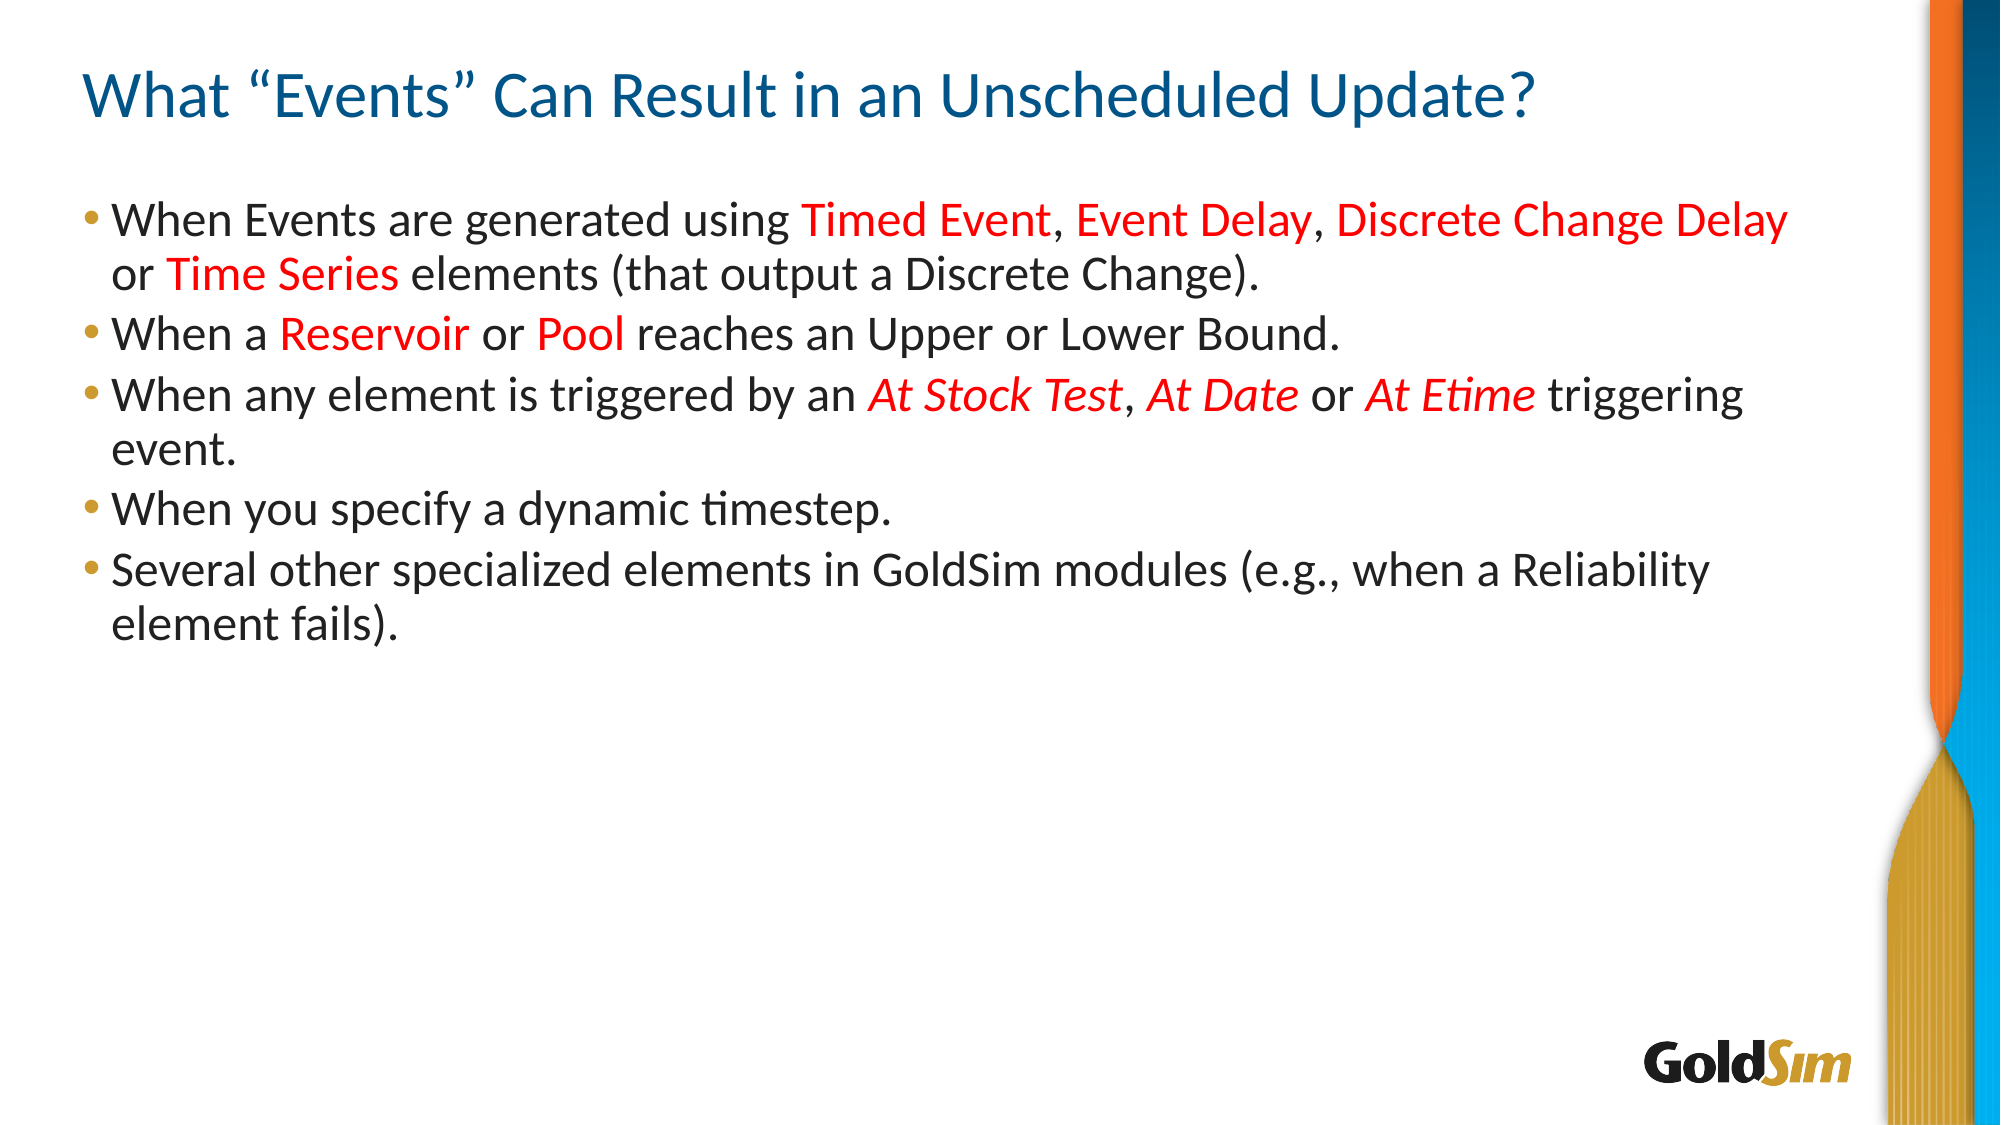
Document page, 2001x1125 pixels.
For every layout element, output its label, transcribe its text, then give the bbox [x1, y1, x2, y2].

list When Events are generated using Timed Event, Event Delay, Discrete Change Delay or Time Series elements (that output a Discrete Change). When a Reservoir or Pool reaches an Upper or Lower Bound. When any element is triggered by an At Stock Test, At Date or At Etime triggering event. When you specify a dynamic timestep. Several other specialized elements in GoldSim modules (e.g., when a Reliability element fails). [82, 192, 1808, 655]
title What “Events” Can Result in an Unscheduled Update? [82, 59, 1808, 167]
picture [1643, 0, 1974, 1125]
